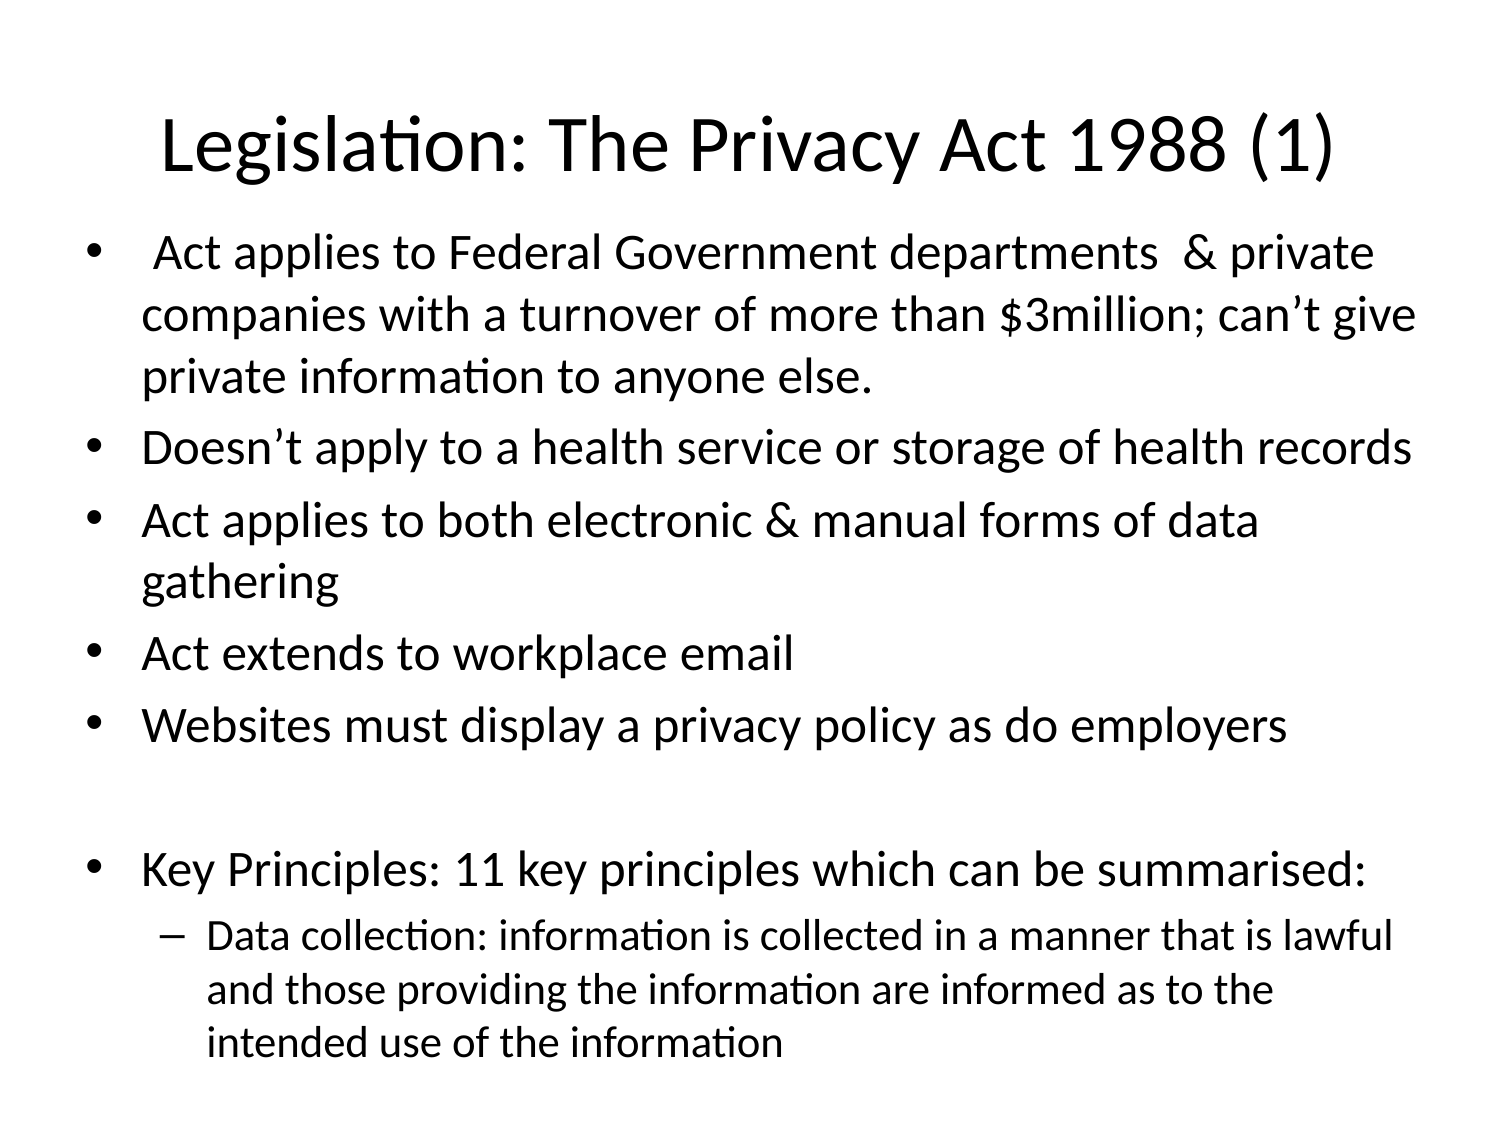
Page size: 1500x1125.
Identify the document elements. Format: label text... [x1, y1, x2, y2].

title Legislation: The Privacy Act 1988 (1) [75, 45, 1425, 210]
list Act applies to Federal Government departments & private companies with a turnover of more than $3million; can’t give private information to anyone else. Doesn’t apply to a health service or storage of health records Act applies to both electronic & manual forms of data gathering Act extends to workplace email Websites must display a privacy policy as do employers Key Principles: 11 key principles which can be summarised: Data collection: information is collected in a manner that is lawful and those providing the information are informed as to the intended use of the information [70, 210, 1454, 1090]
